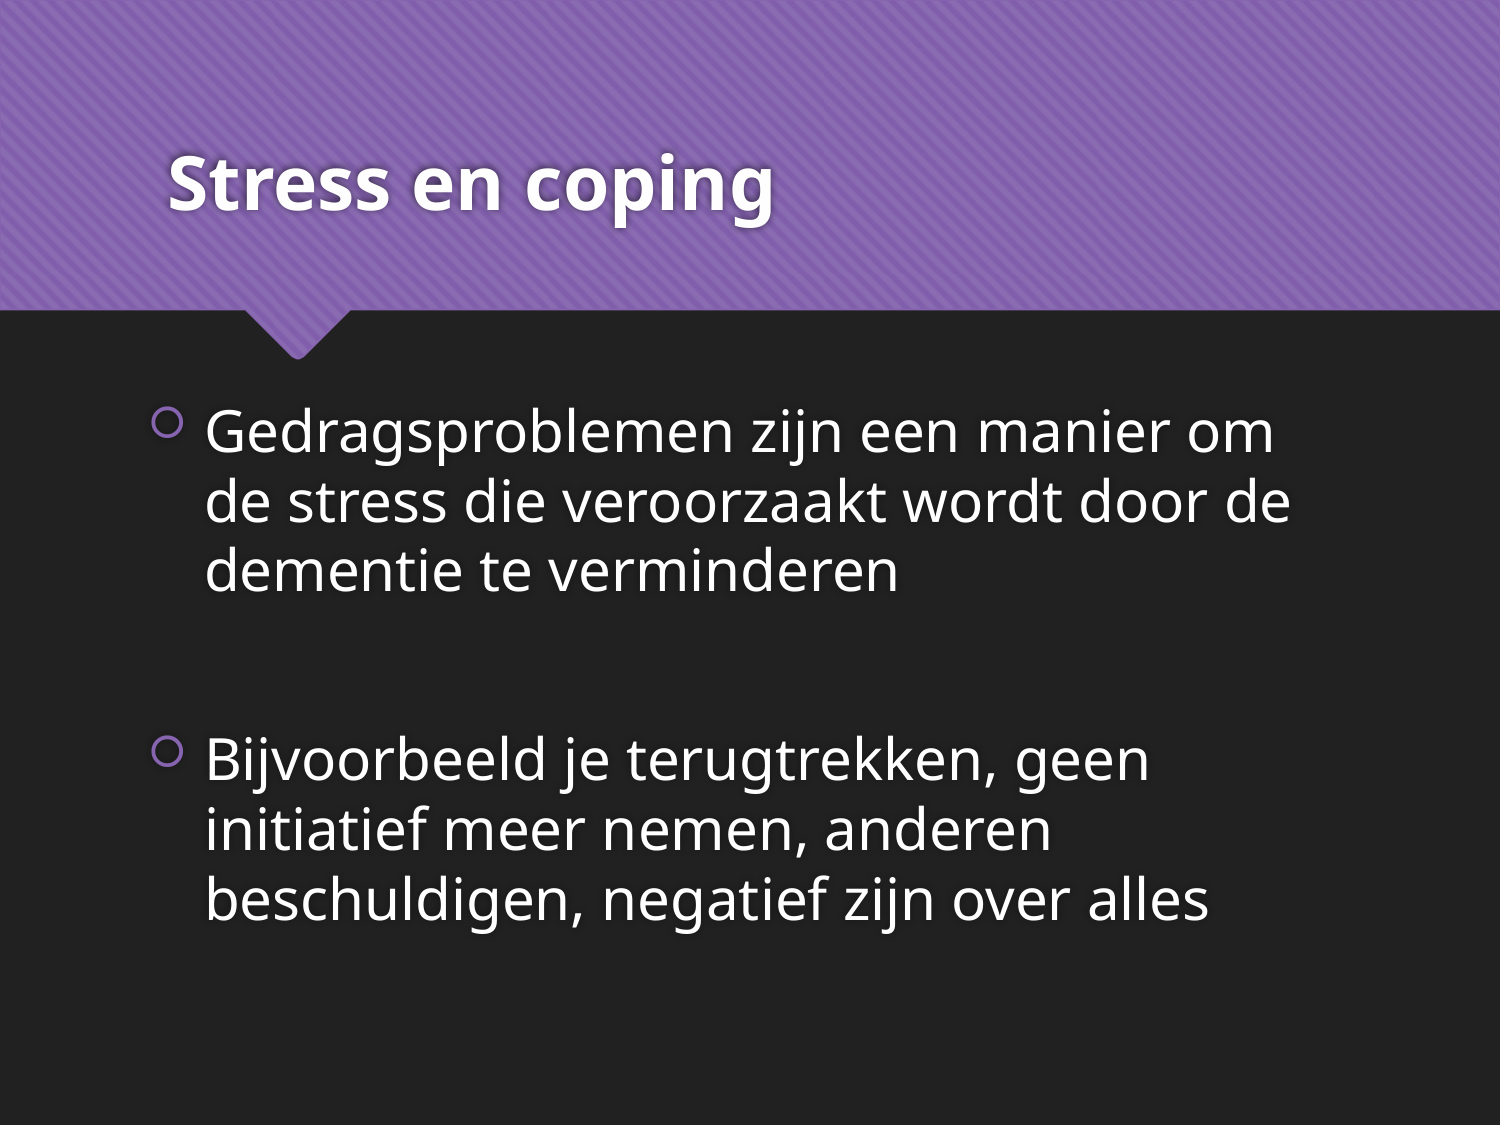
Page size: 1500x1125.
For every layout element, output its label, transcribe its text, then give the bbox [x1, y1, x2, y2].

title Stress en coping [132, 73, 1368, 233]
list Gedragsproblemen zijn een manier om de stress die veroorzaakt wordt door de dementie te verminderen Bijvoorbeeld je terugtrekken, geen initiatief meer nemen, anderen beschuldigen, negatief zijn over alles [132, 364, 1368, 962]
